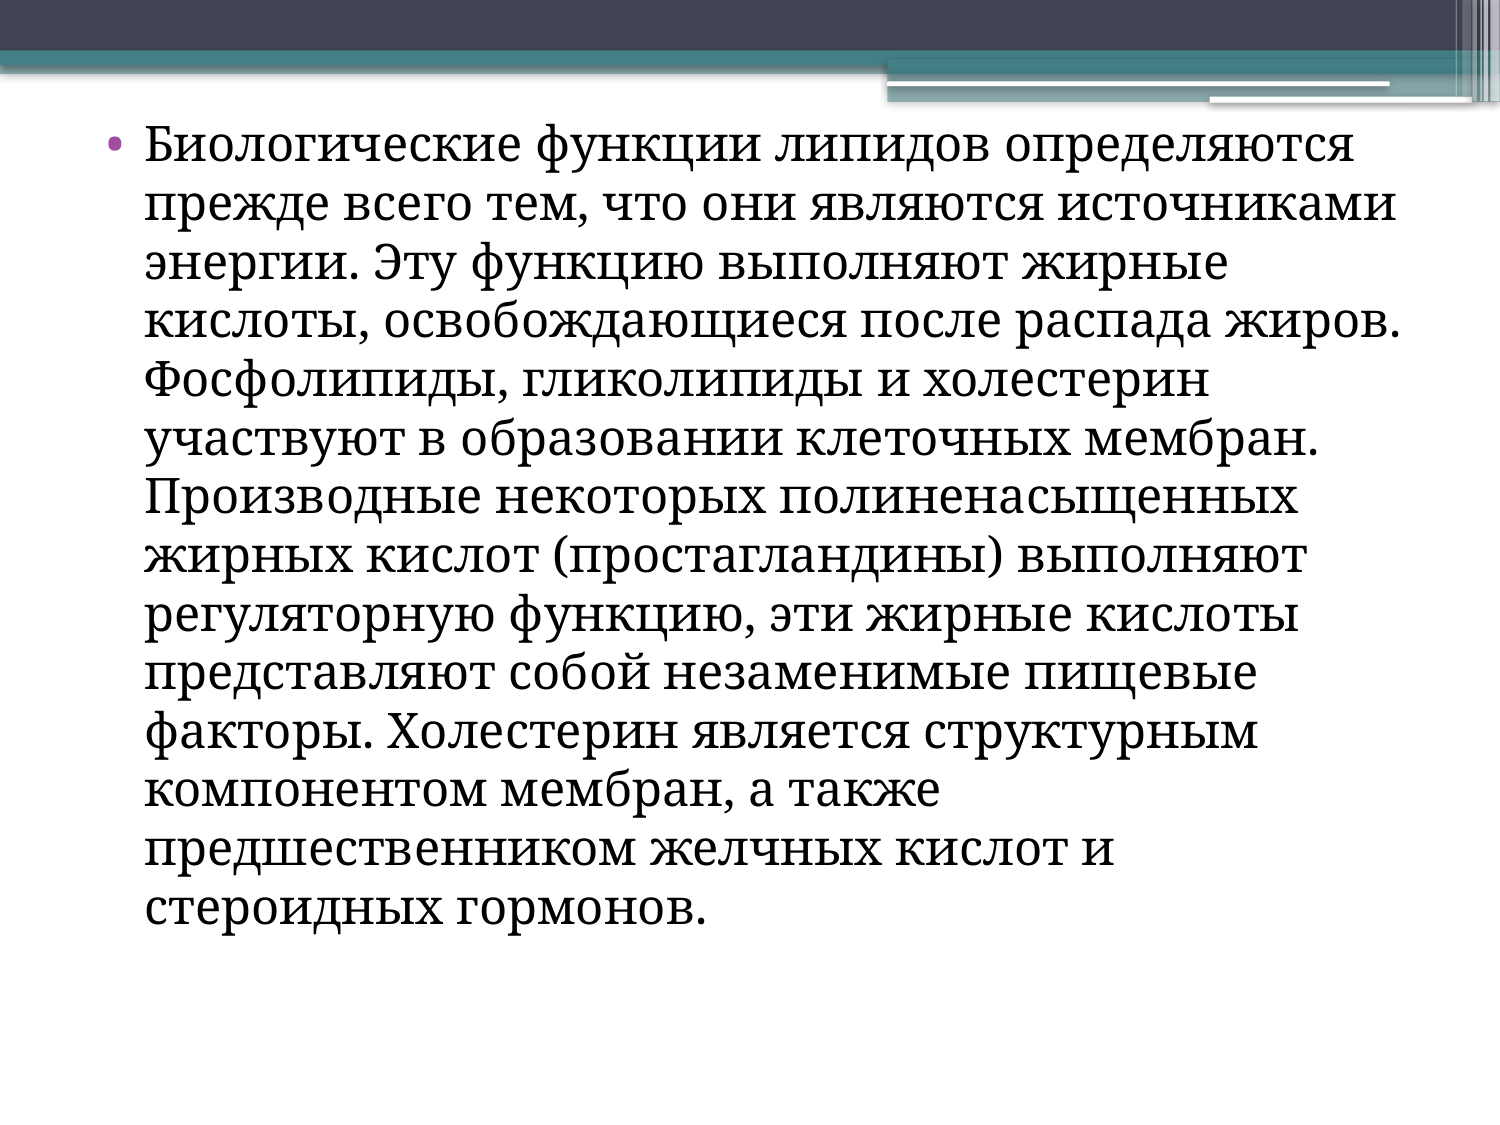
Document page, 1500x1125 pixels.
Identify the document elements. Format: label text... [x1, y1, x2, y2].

list Биологические функции липидов определяются прежде всего тем, что они являются источниками энергии. Эту функцию выполняют жирные кислоты, освобождающиеся после распада жиров. Фосфолипиды, гликолипиды и холестерин участвуют в образовании клеточных мембран. Производные некоторых полиненасыщенных жирных кислот (простагландины) выполняют регуляторную функцию, эти жирные кислоты представляют собой незаменимые пищевые факторы. Холестерин является структурным компонентом мембран, а также предшественником желчных кислот и стероидных гормонов. [74, 105, 1426, 1079]
